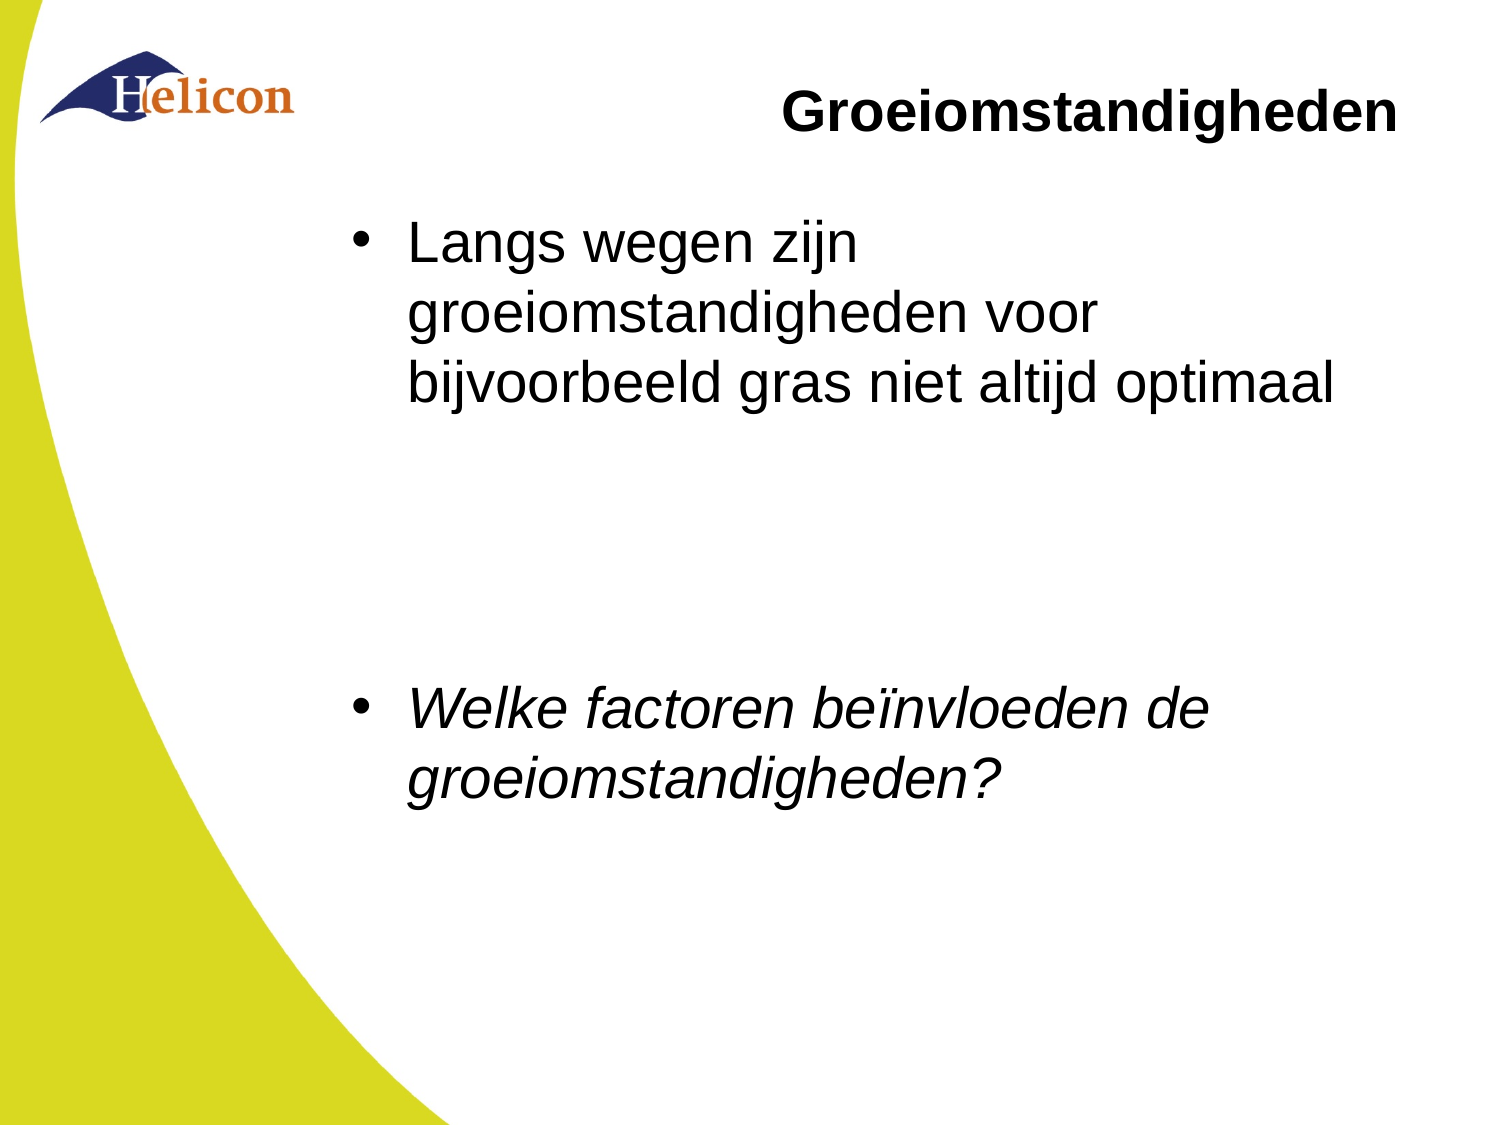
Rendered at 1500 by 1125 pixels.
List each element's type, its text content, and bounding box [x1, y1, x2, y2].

list Langs wegen zijn groeiomstandigheden voor bijvoorbeeld gras niet altijd optimaal Welke factoren beïnvloeden de groeiomstandigheden? [336, 196, 1425, 1005]
title Groeiomstandigheden [324, 54, 1415, 161]
picture [0, 0, 1500, 1125]
